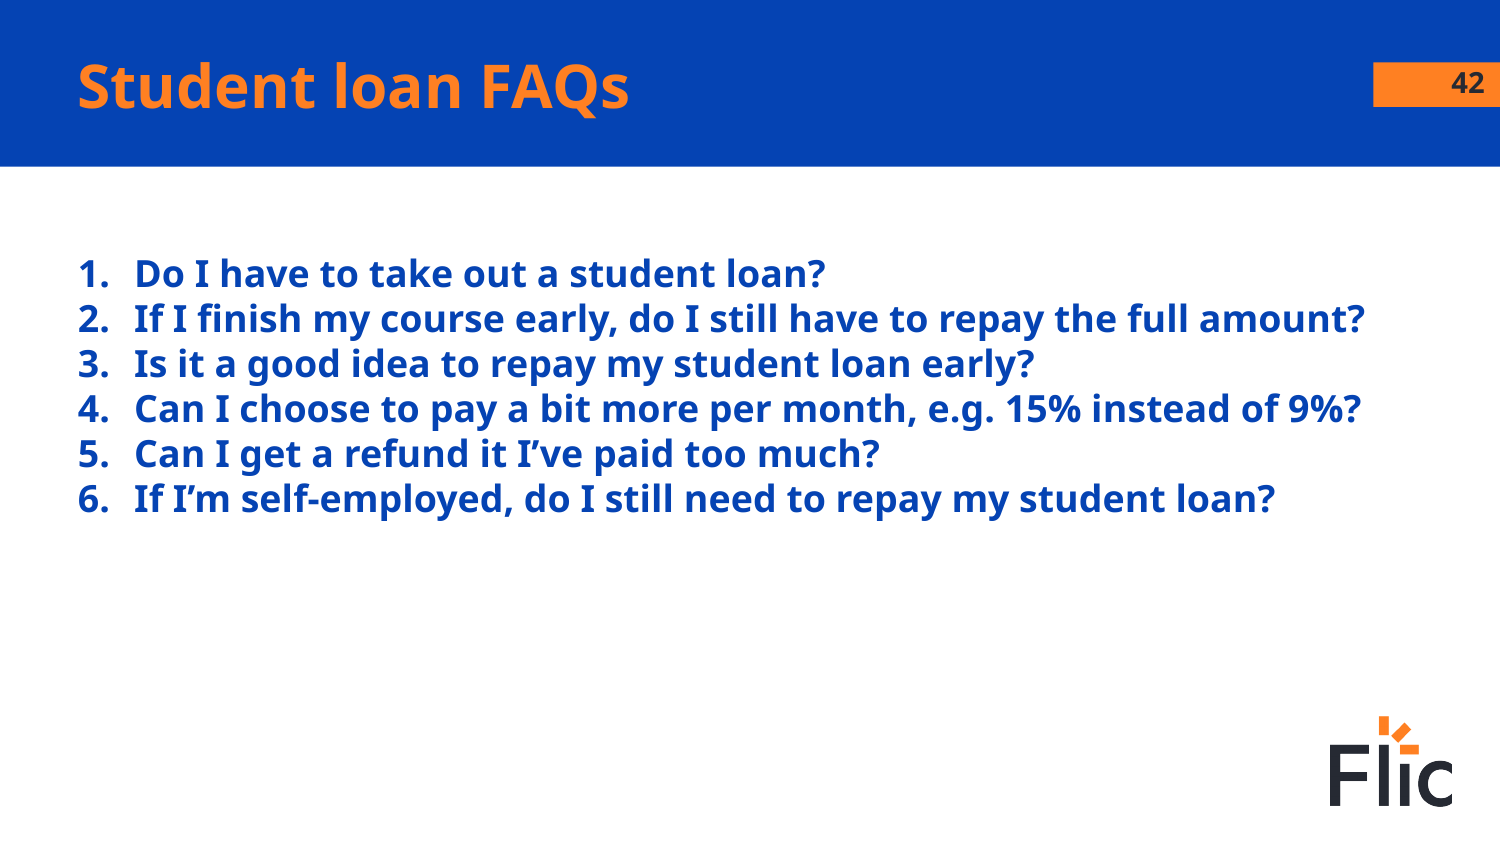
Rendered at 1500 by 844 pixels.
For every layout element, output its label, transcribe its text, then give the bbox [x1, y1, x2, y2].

title Student loan FAQs [62, 41, 998, 127]
text_box Do I have to take out a student loan? If I finish my course early, do I still have to repay the full amount? Is it a good idea to repay my student loan early? Can I choose to pay a bit more per month, e.g. 15% instead of 9%? Can I get a refund it I’ve paid too much? If I’m self-employed, do I still need to repay my student loan? [59, 250, 1389, 355]
picture [1330, 716, 1452, 807]
slide_number 42 [1410, 49, 1500, 115]
